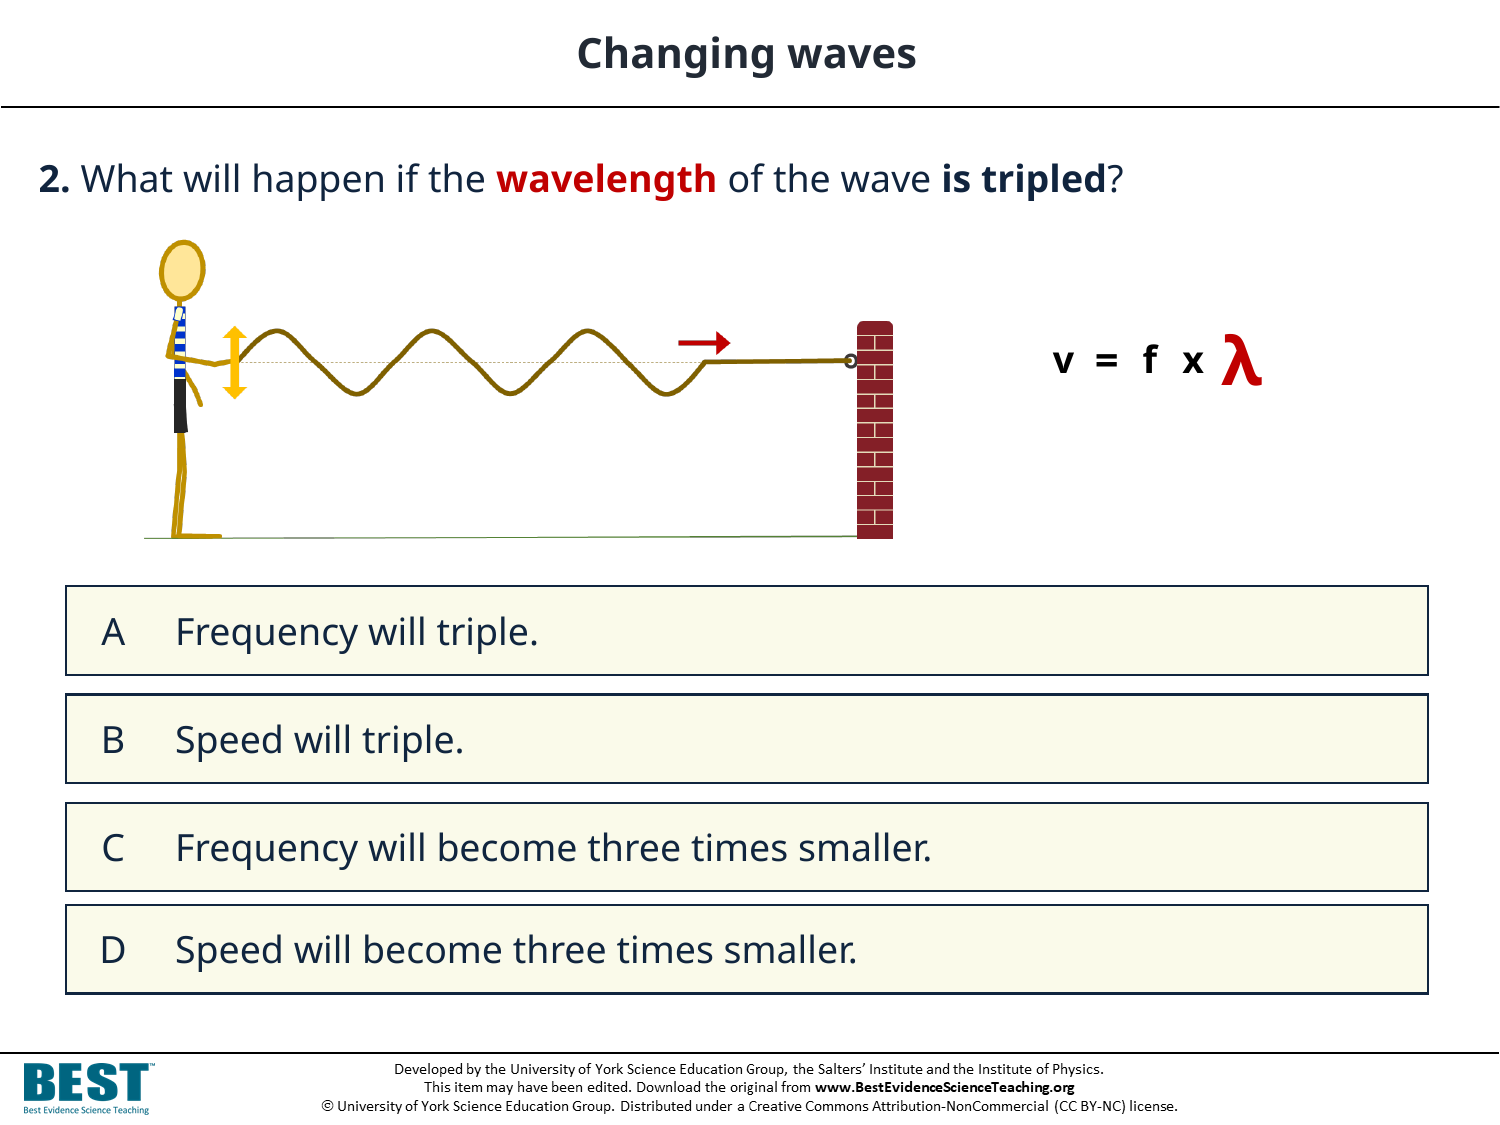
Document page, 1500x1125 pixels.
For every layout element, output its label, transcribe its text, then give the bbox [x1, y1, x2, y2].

picture [0, 106, 1500, 1125]
text_box Changing waves [23, 4, 1471, 99]
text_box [1034, 311, 1266, 407]
